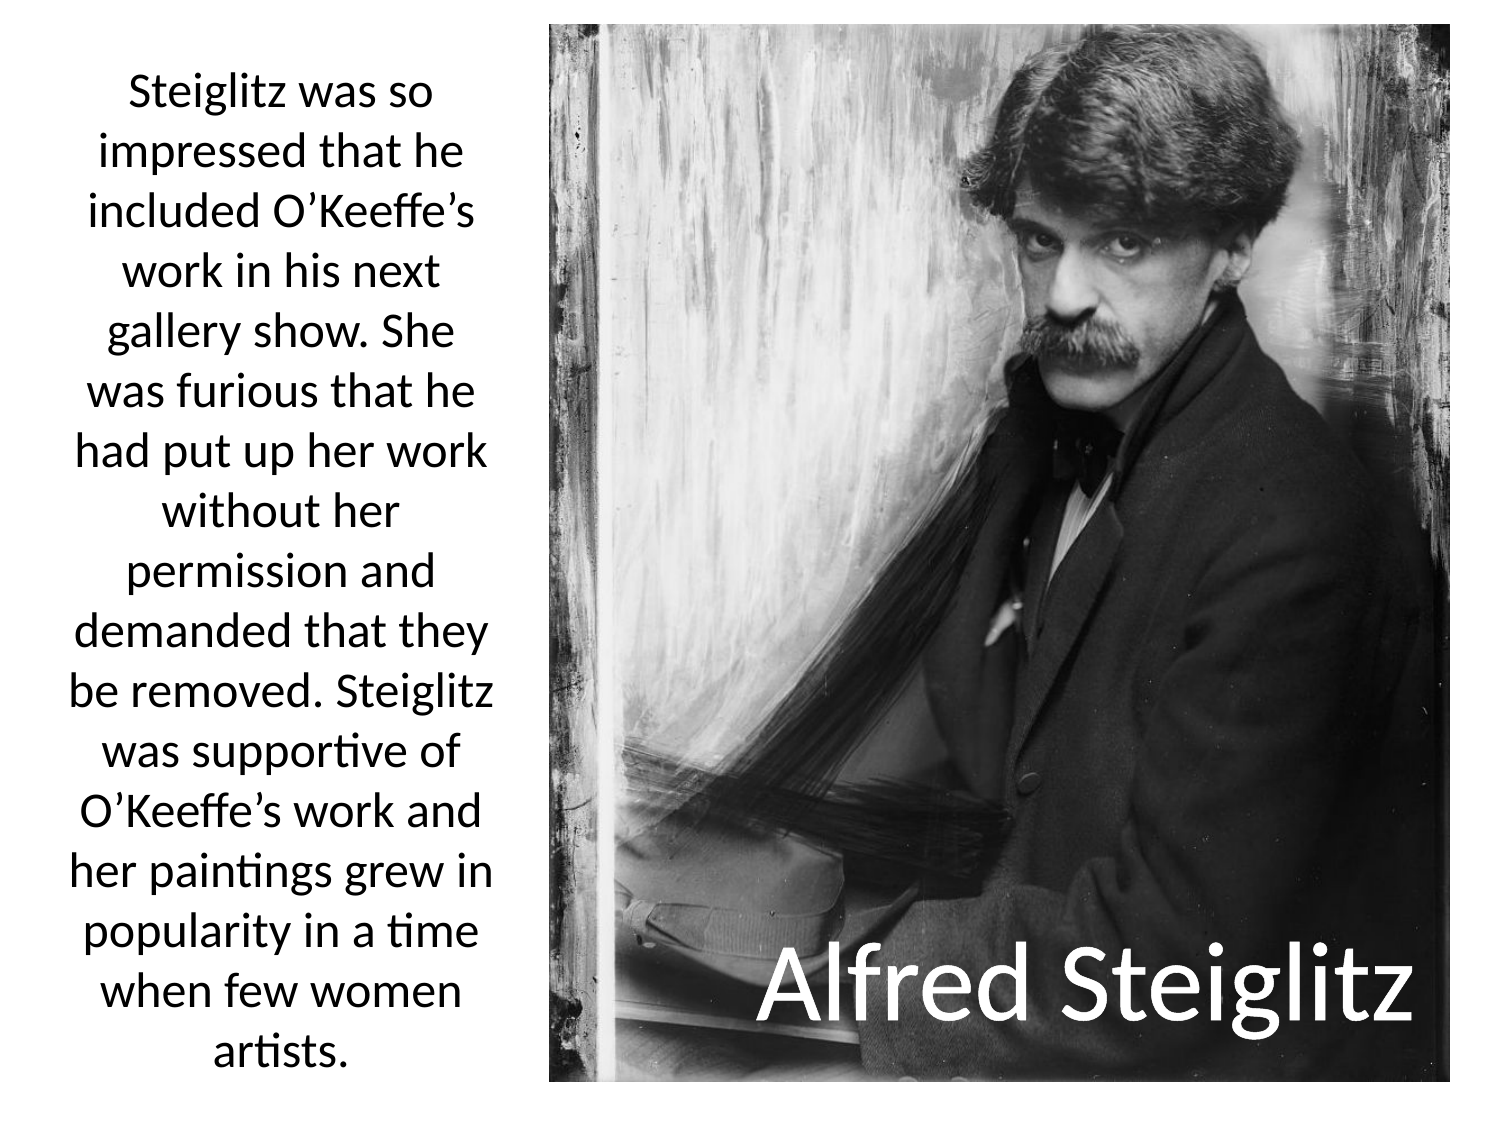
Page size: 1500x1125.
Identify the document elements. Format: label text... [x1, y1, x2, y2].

picture [549, 24, 1451, 1083]
text_box Steiglitz was so impressed that he included O’Keeffe’s work in his next gallery show. She was furious that he had put up her work without her permission and demanded that they be removed. Steiglitz was supportive of O’Keeffe’s work and her paintings grew in popularity in a time when few women artists. [49, 49, 513, 1085]
